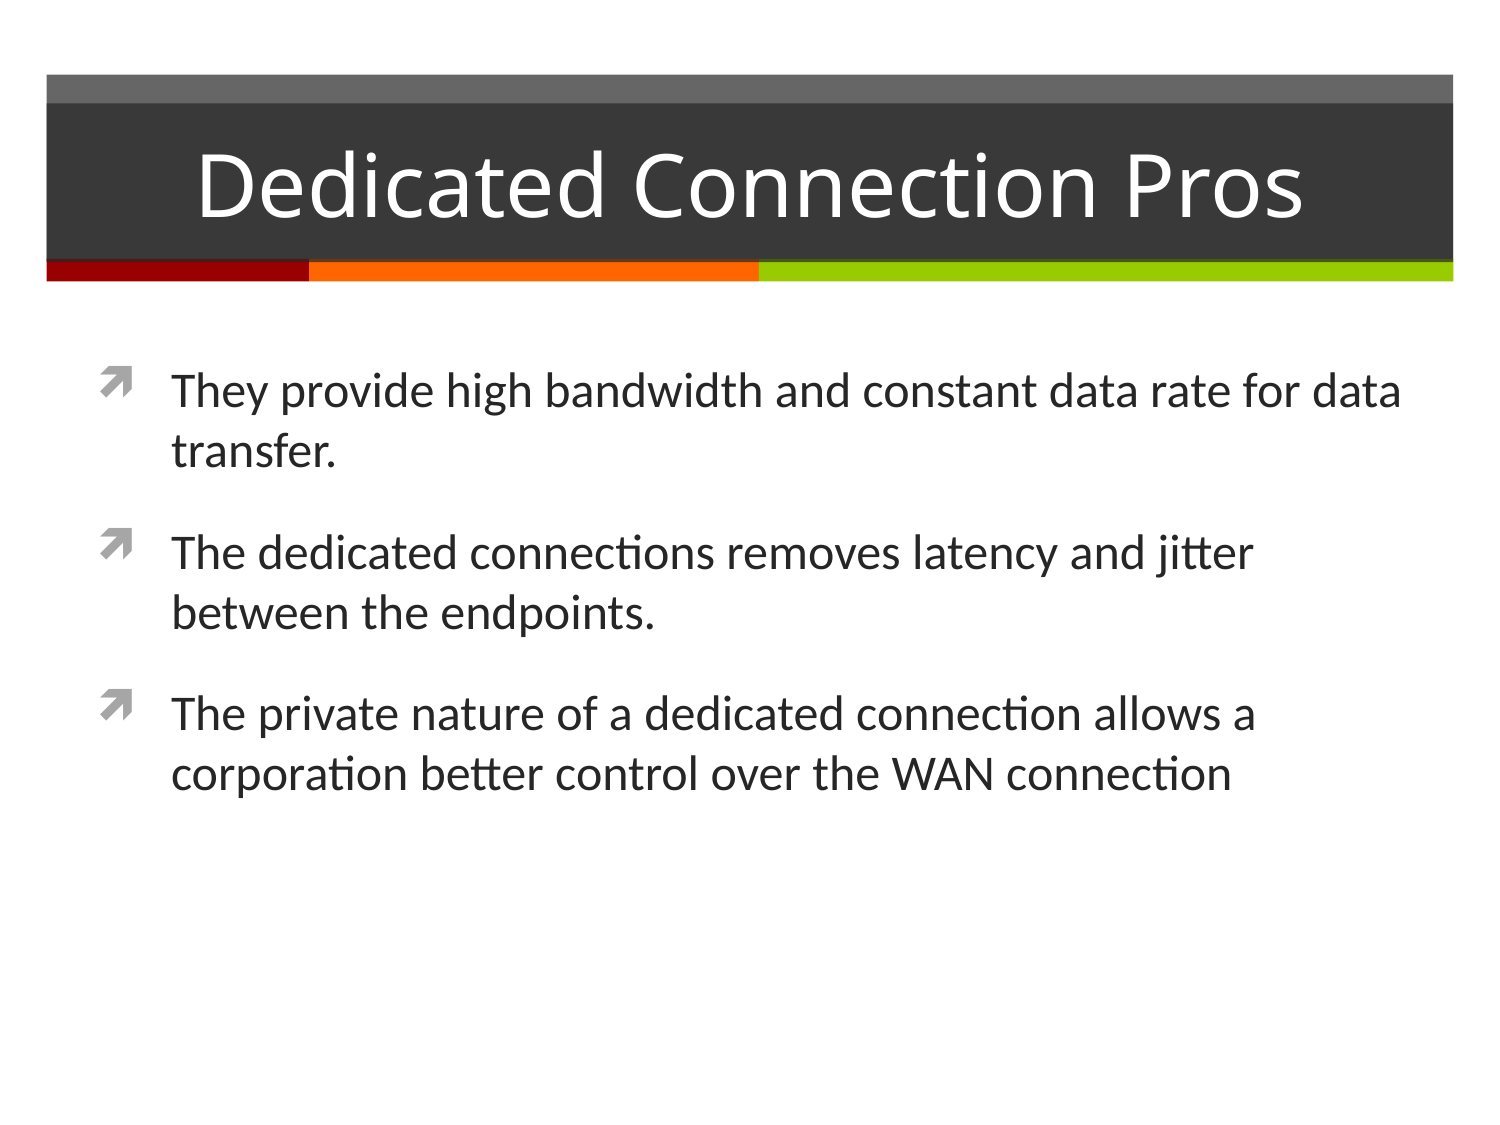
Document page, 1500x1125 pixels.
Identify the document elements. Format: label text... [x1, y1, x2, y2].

list They provide high bandwidth and constant data rate for data transfer. The dedicated connections removes latency and jitter between the endpoints. The private nature of a dedicated connection allows a corporation better control over the WAN connection [81, 350, 1454, 1005]
title Dedicated Connection Pros [46, 103, 1454, 263]
